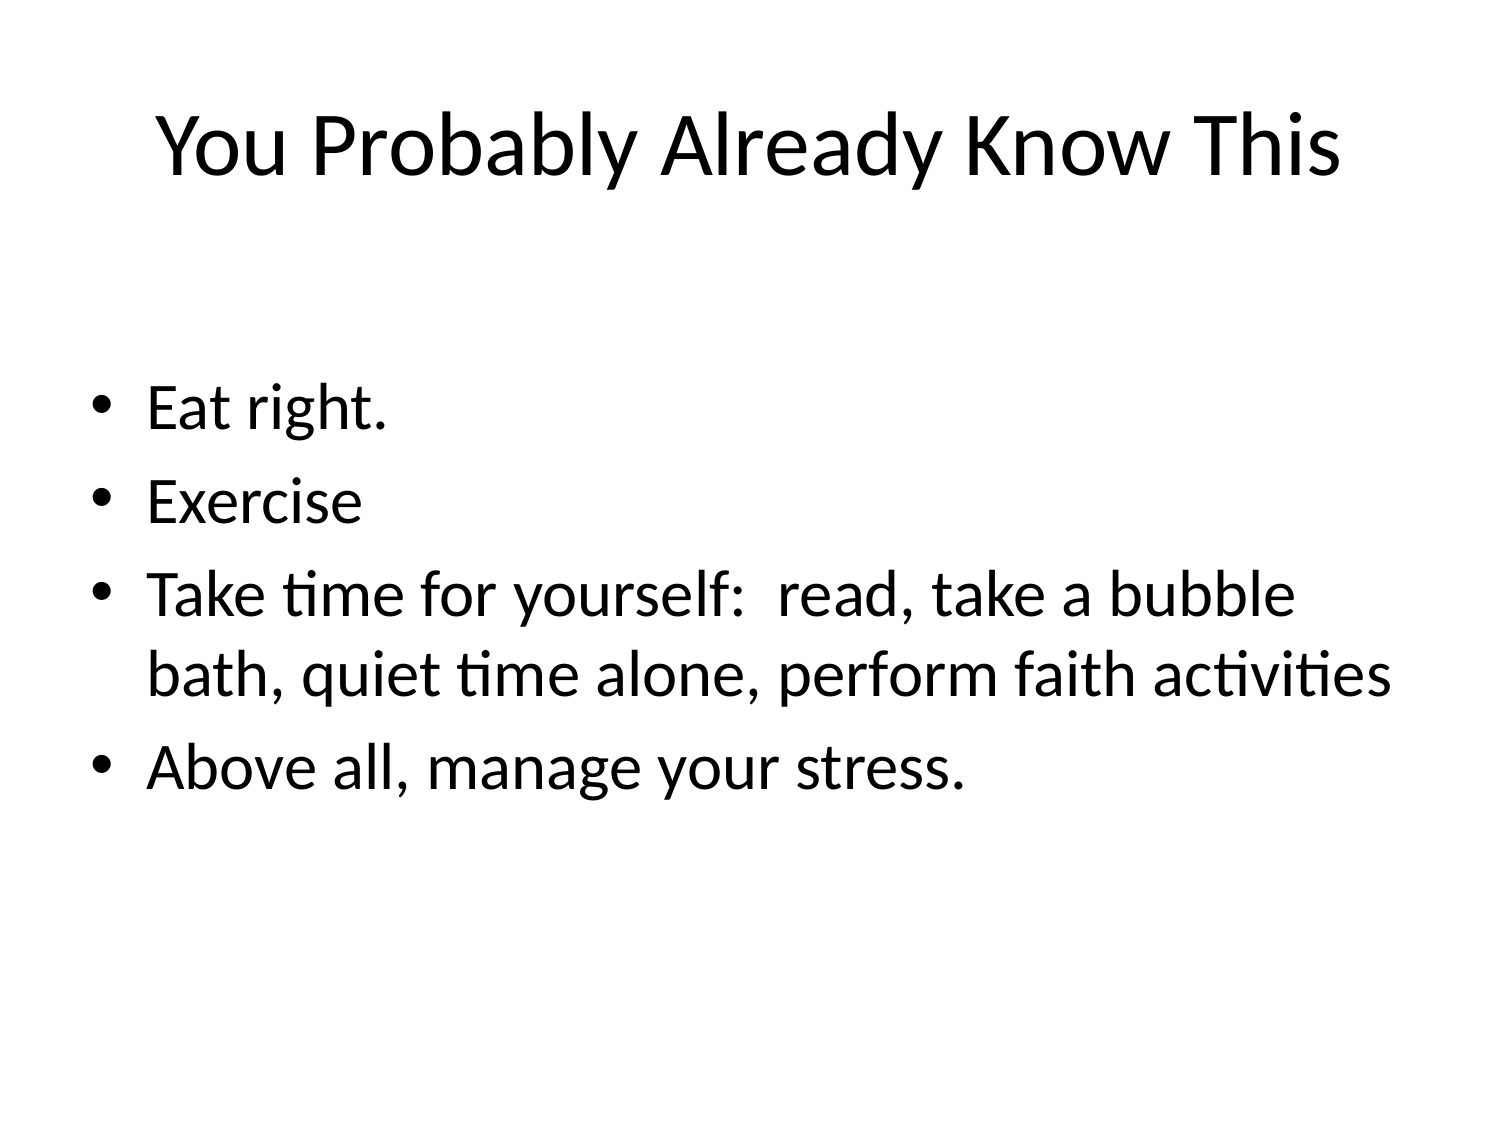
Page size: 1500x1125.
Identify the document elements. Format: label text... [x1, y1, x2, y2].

title You Probably Already Know This [75, 45, 1425, 233]
list Eat right. Exercise Take time for yourself: read, take a bubble bath, quiet time alone, perform faith activities Above all, manage your stress. [75, 262, 1425, 1005]
